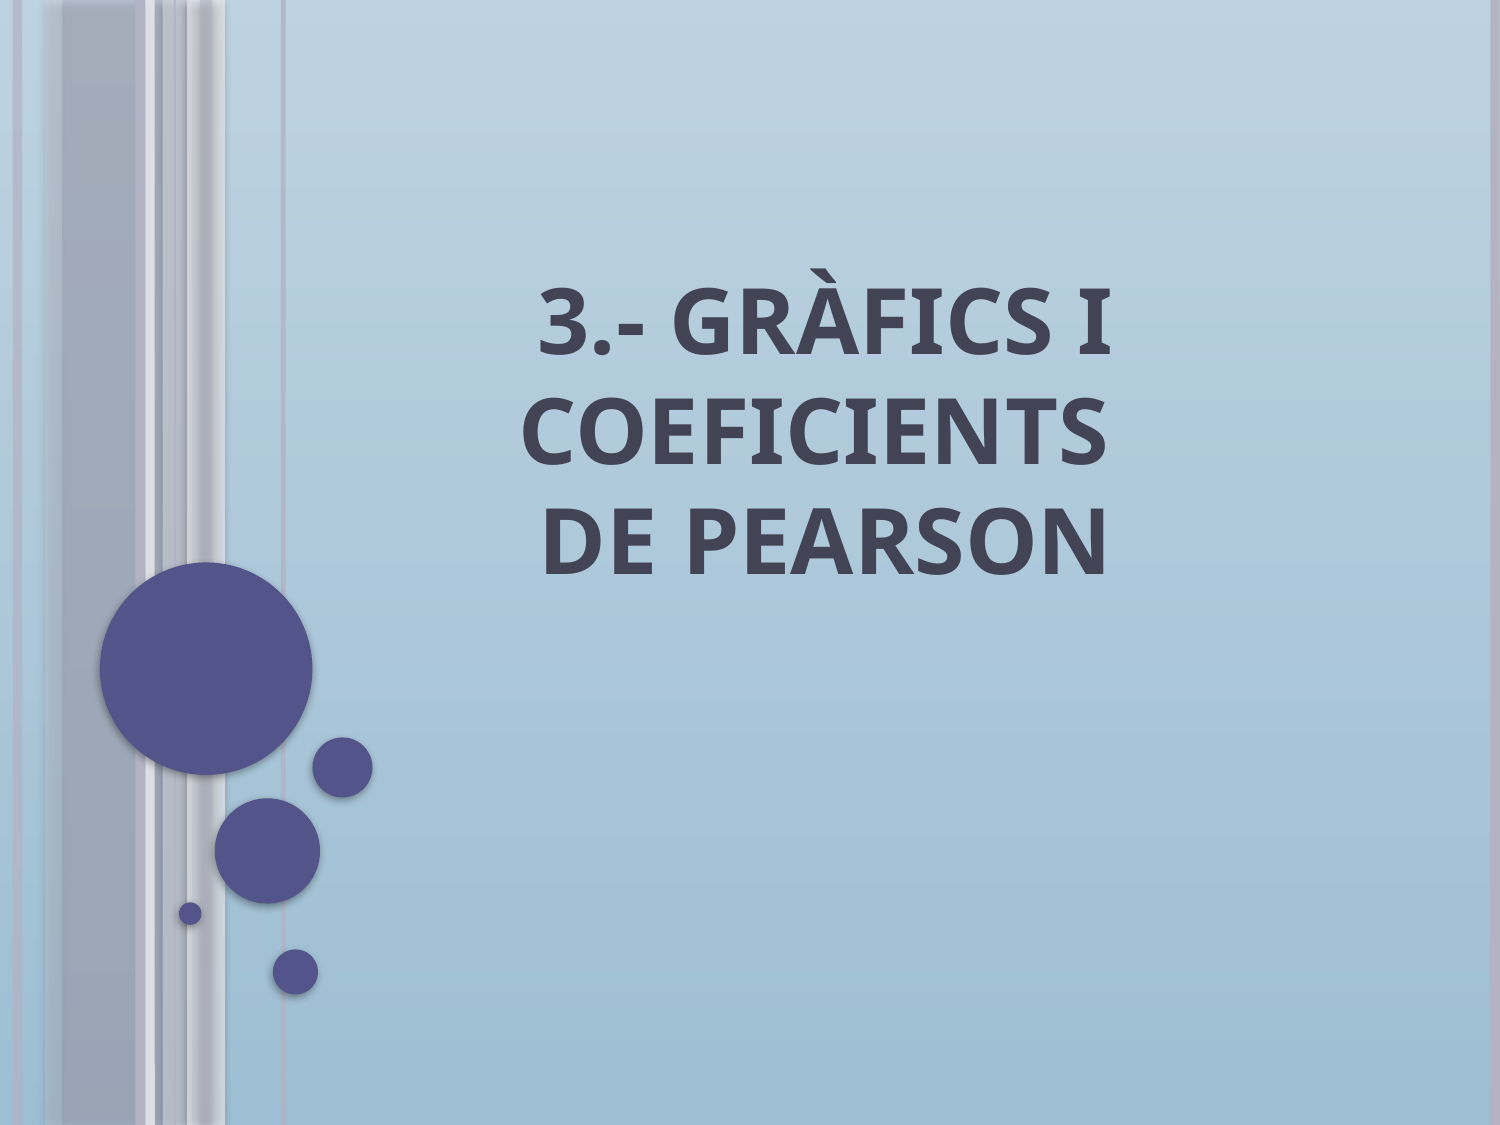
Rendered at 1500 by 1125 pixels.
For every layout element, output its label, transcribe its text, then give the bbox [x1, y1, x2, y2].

title 3.- Gràfics i coeficients de pearson [289, 255, 1363, 610]
